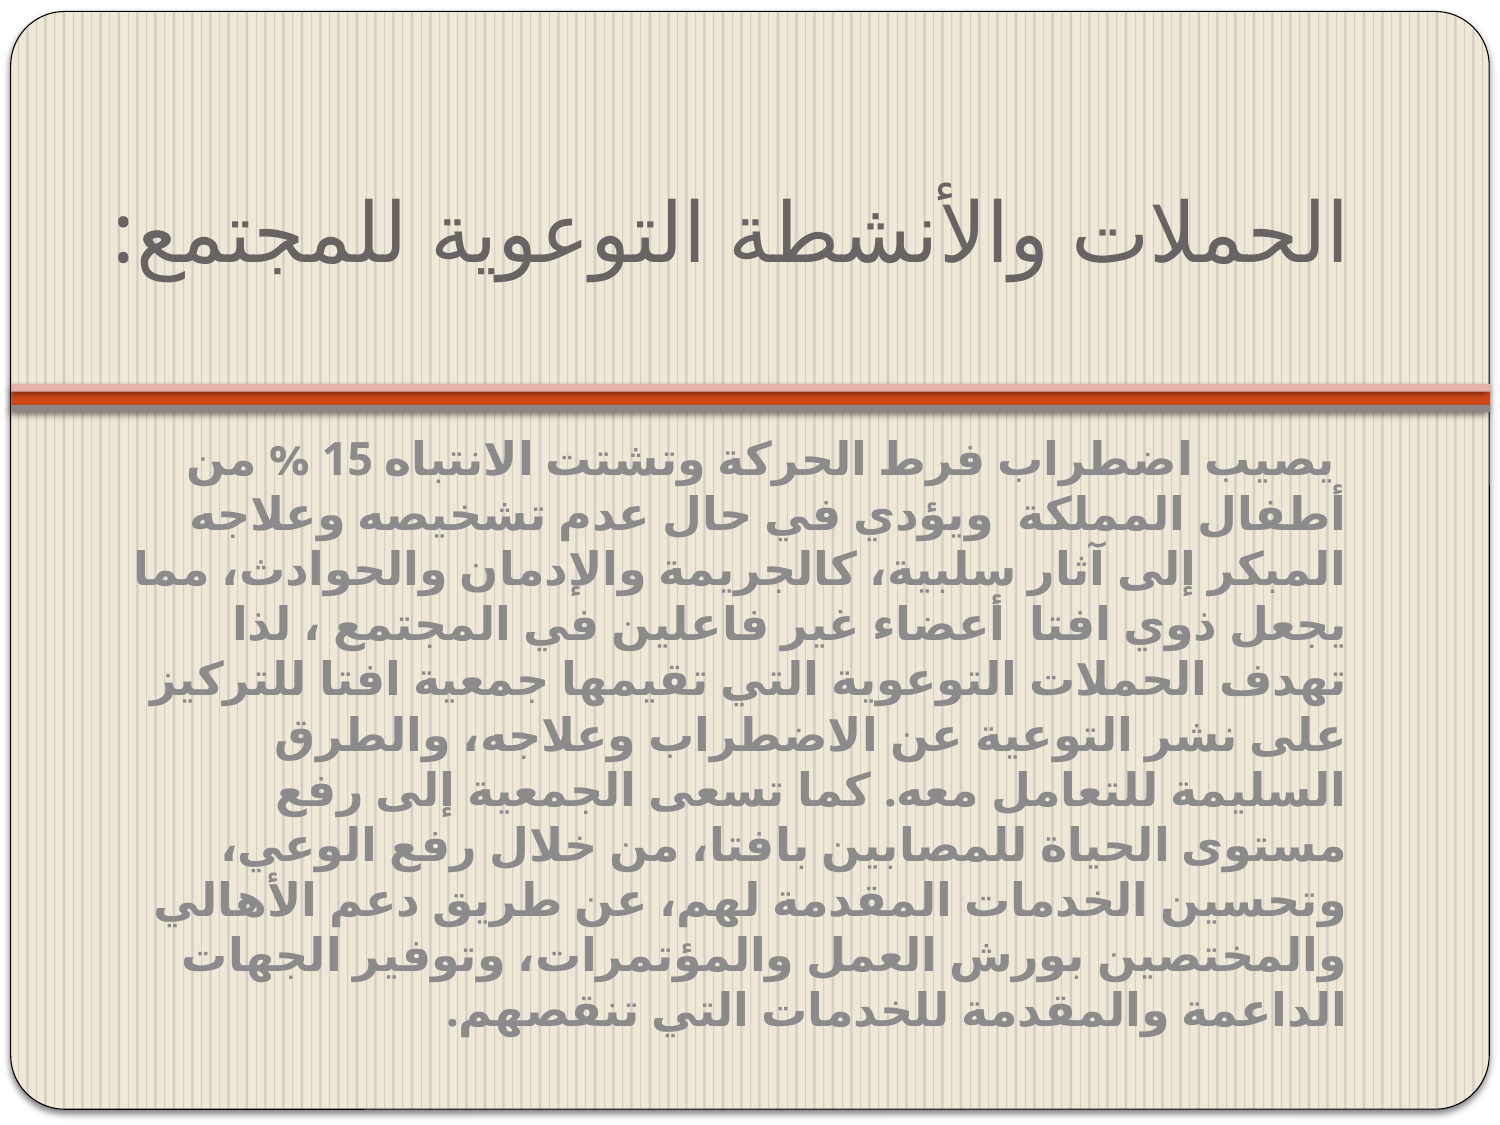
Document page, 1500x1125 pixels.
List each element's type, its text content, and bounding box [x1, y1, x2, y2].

title الحملات والأنشطة التوعوية للمجتمع: [93, 70, 1369, 294]
list يصيب اضطراب فرط الحركة وتشتت الانتباه 15 % من أطفال المملكة ويؤدي في حال عدم تشخيصه وعلاجه المبكر إلى آثار سلبية، كالجريمة والإدمان والحوادث، مما يجعل ذوي افتا أعضاء غير فاعلين في المجتمع ، لذا تهدف الحملات التوعوية التي تقيمها جمعية افتا للتركيز على نشر التوعية عن الاضطراب وعلاجه، والطرق السليمة للتعامل معه. كما تسعى الجمعية إلى رفع مستوى الحياة للمصابين بافتا، من خلال رفع الوعي، وتحسين الخدمات المقدمة لهم، عن طريق دعم الأهالي والمختصين بورش العمل والمؤتمرات، وتوفير الجهات الداعمة والمقدمة للخدمات التي تنقصهم. [86, 421, 1362, 1055]
